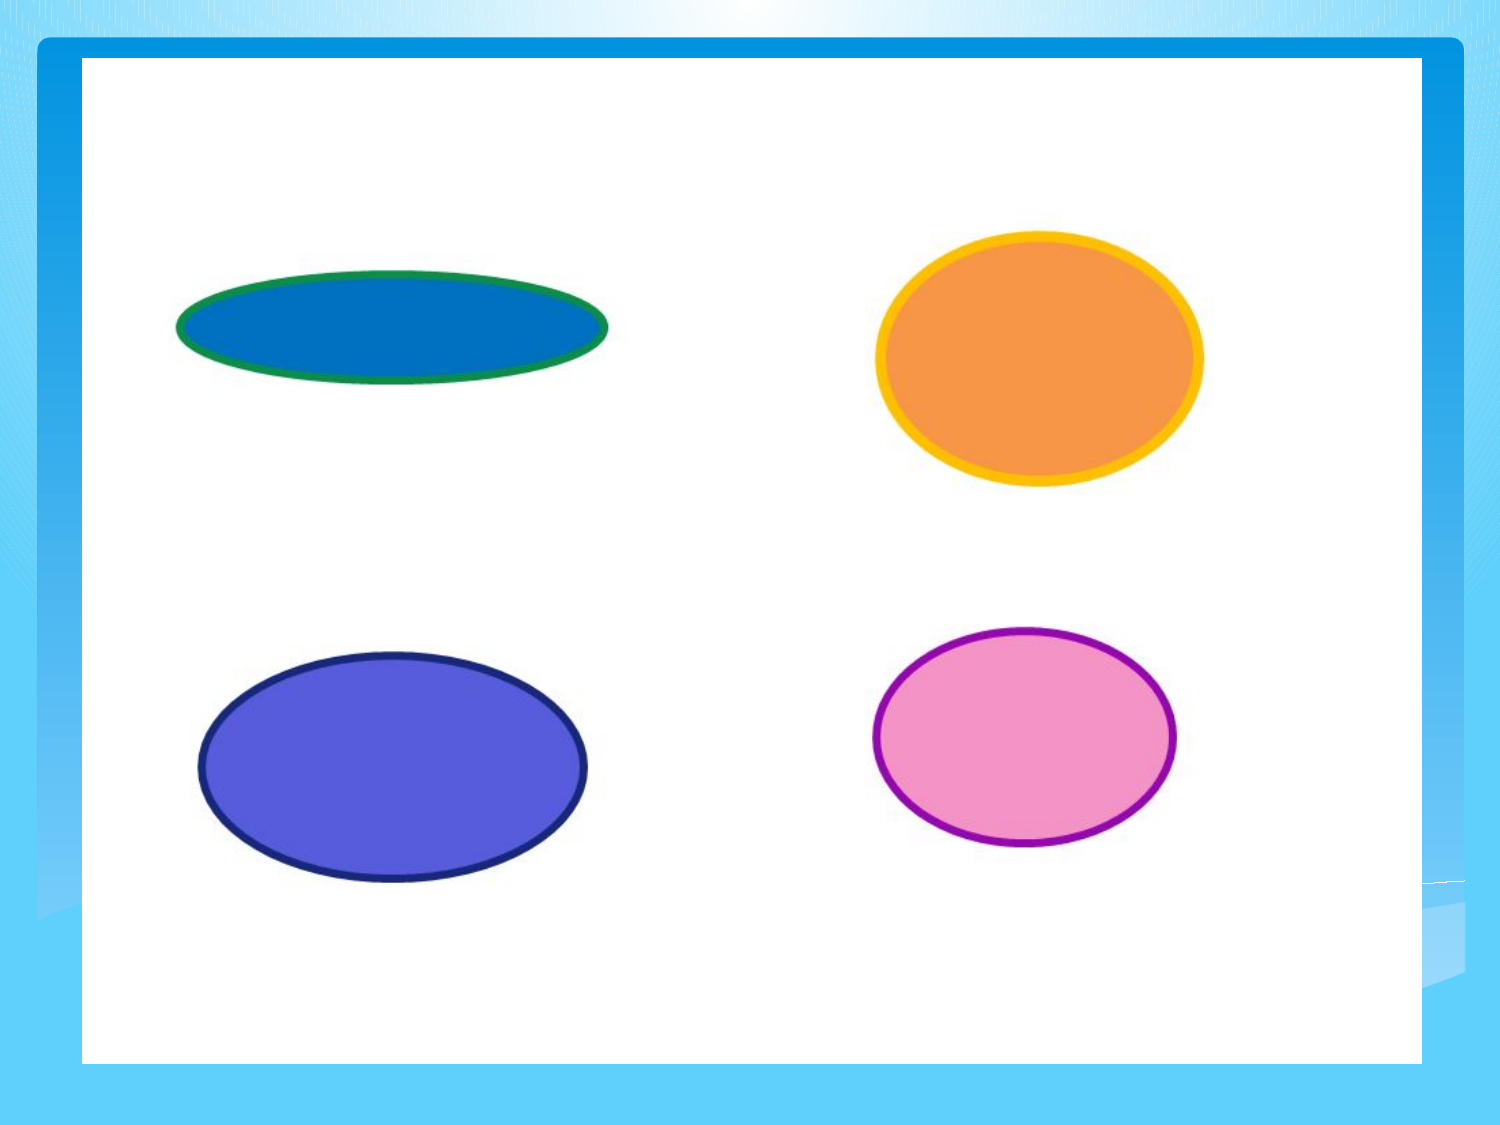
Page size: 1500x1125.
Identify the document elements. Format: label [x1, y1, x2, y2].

picture [81, 59, 1422, 1064]
